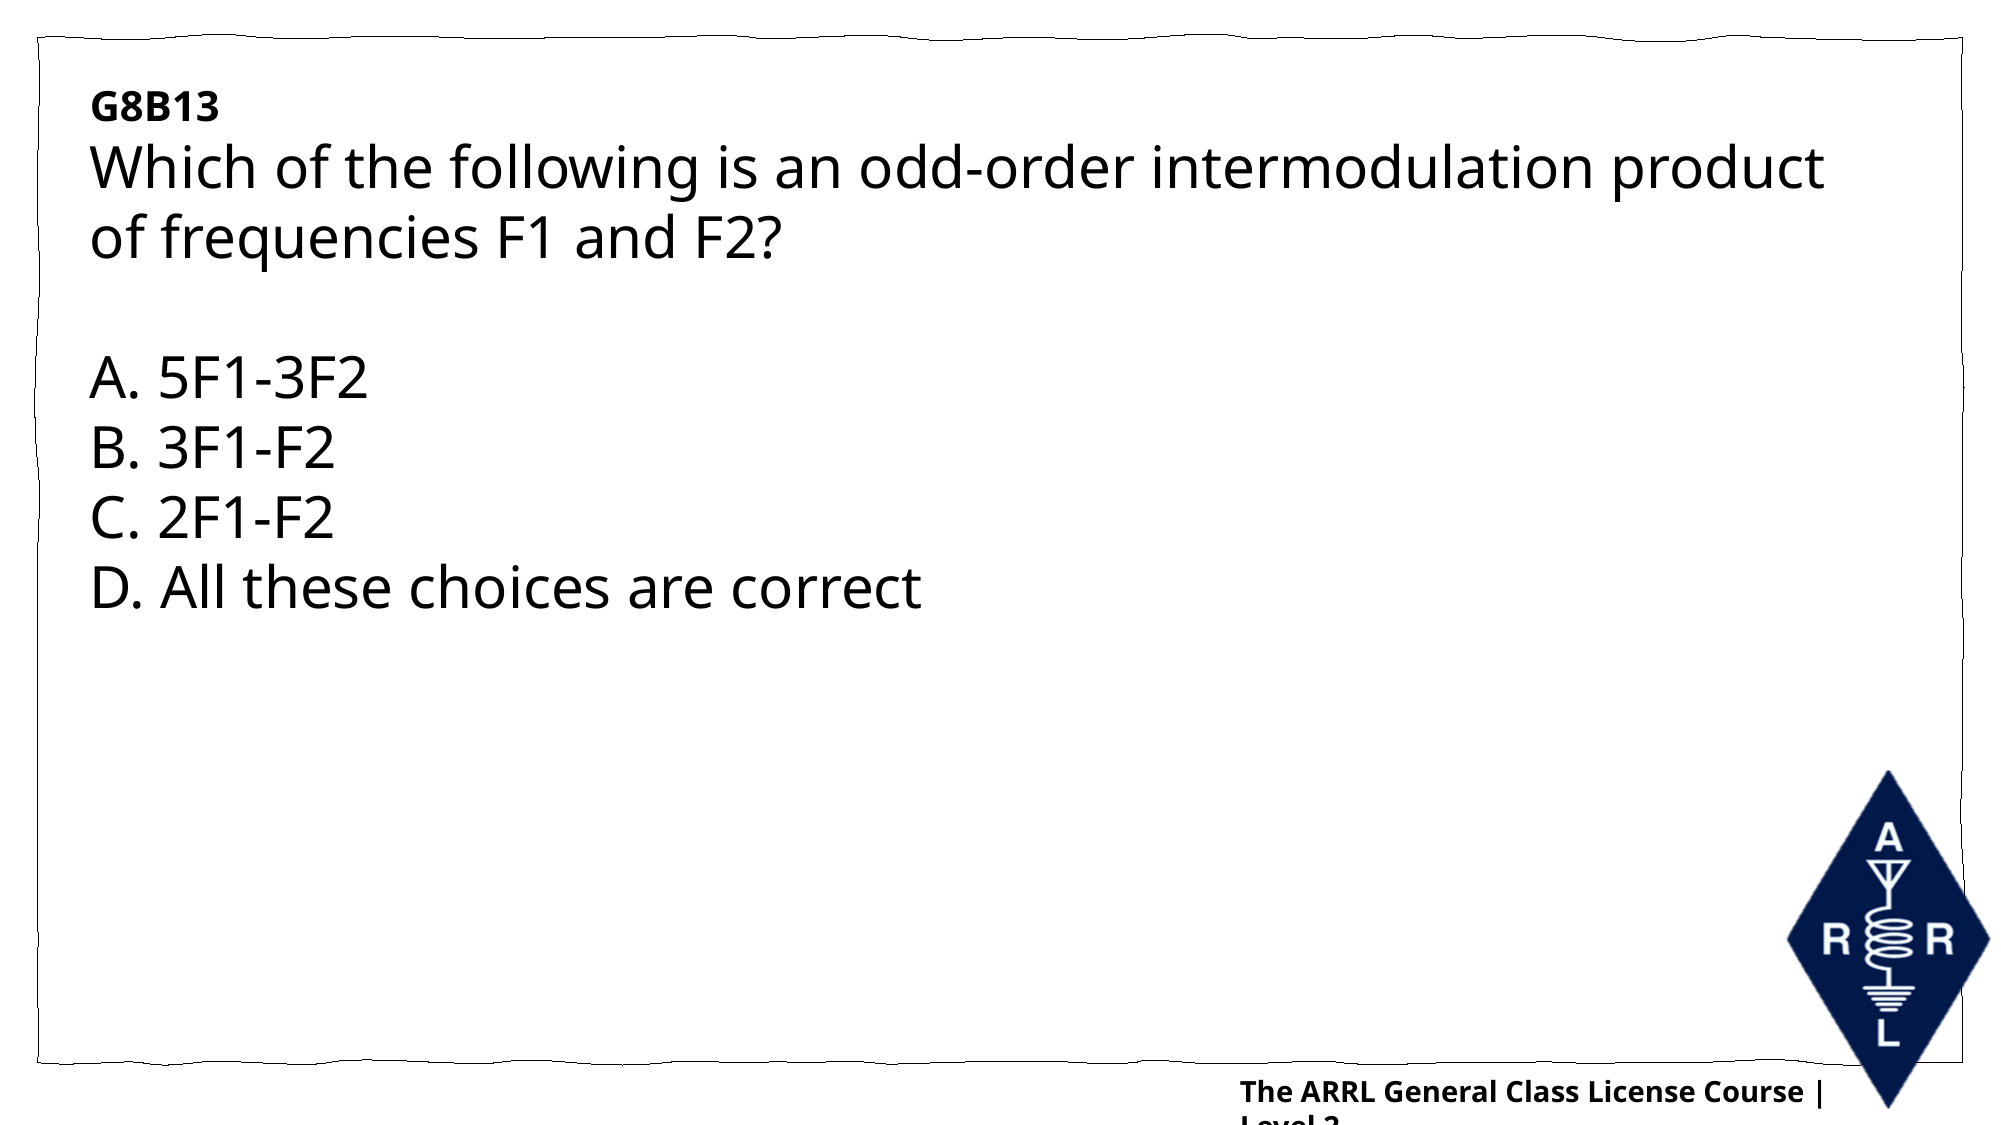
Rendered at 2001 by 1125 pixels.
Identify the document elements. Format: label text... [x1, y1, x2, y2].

picture [1773, 752, 1999, 1125]
text_box G8B13 Which of the following is an odd-order intermodulation product of frequencies F1 and F2? A. 5F1-3F2 B. 3F1-F2 C. 2F1-F2 D. All these choices are correct [75, 72, 1850, 628]
